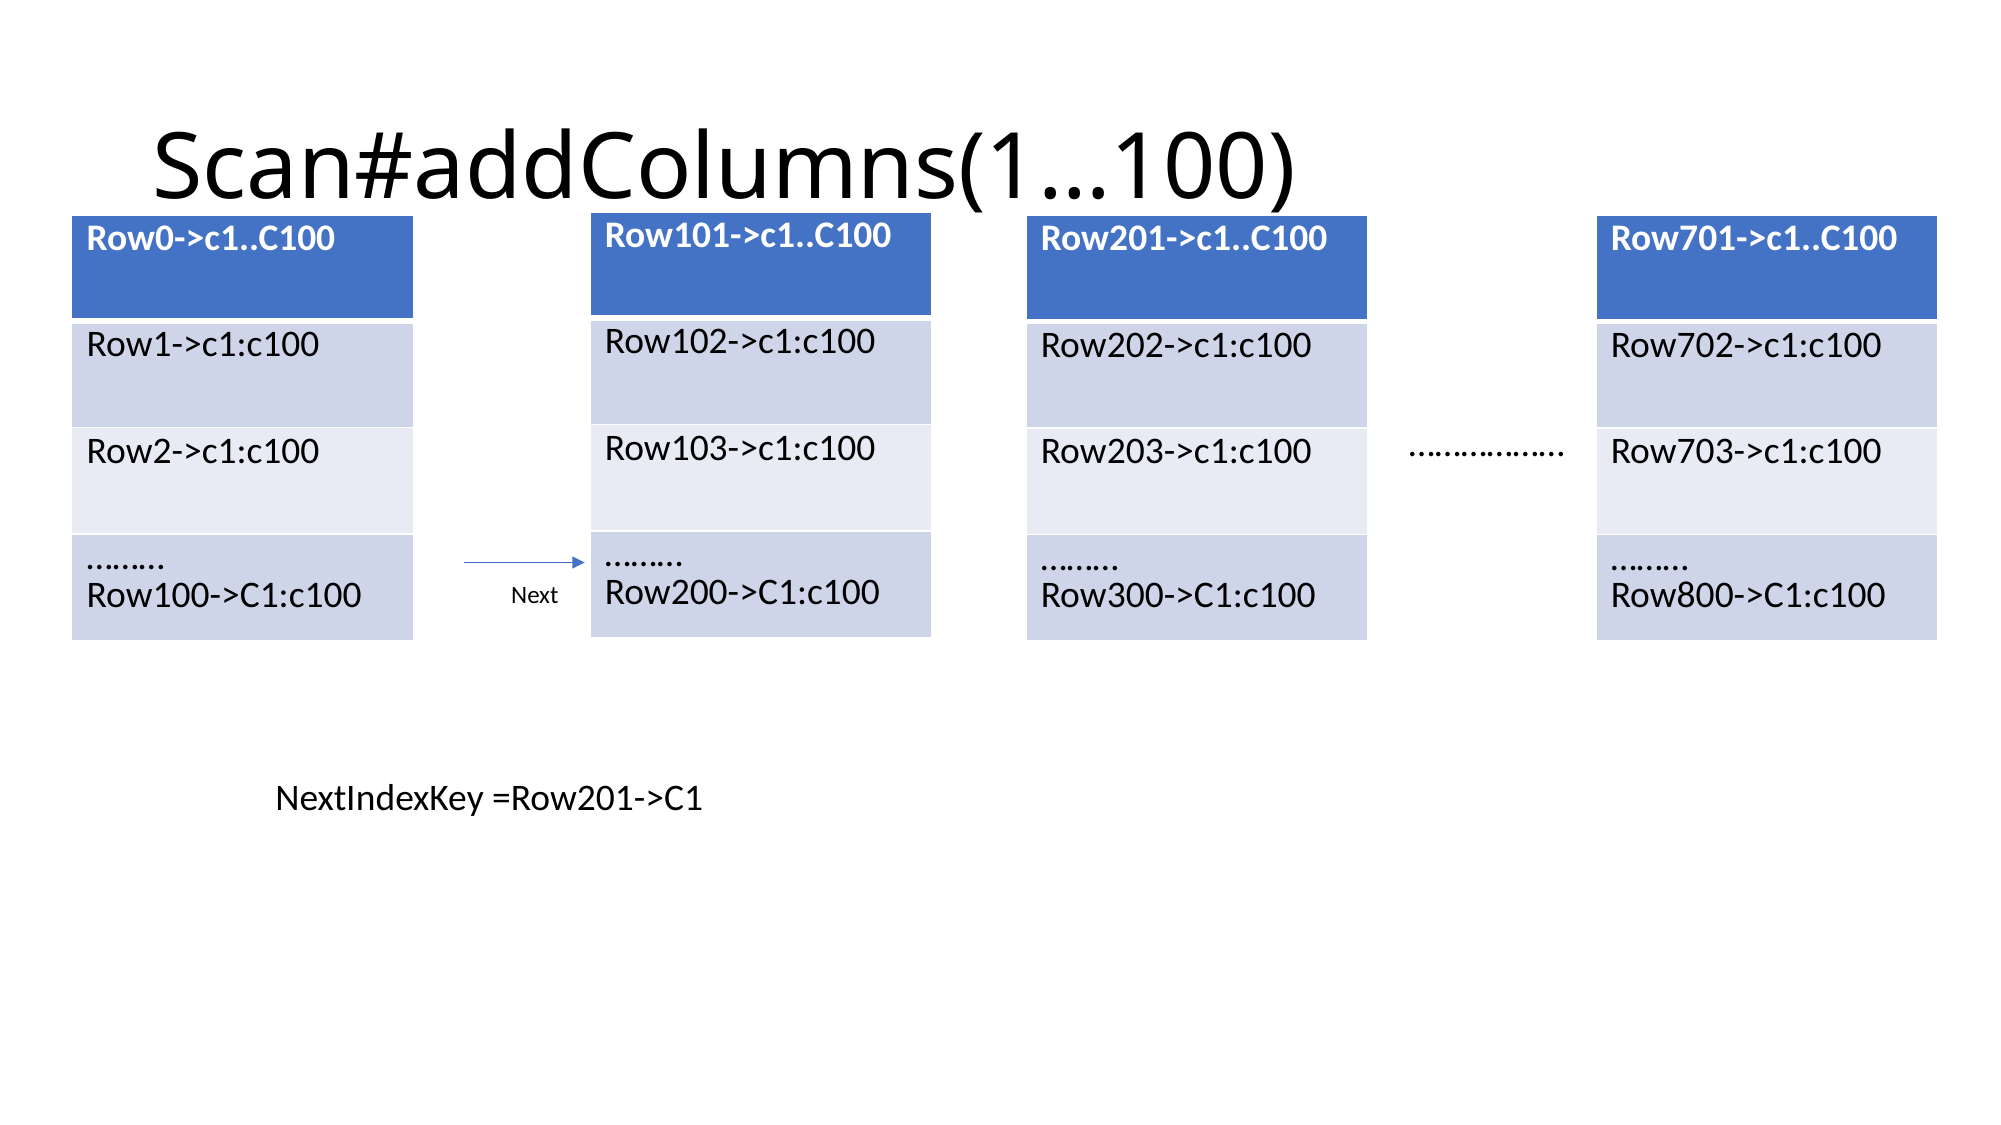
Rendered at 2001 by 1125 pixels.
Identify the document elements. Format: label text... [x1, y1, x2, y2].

table_header Row701->c1..C100 [1597, 216, 1937, 319]
table_cell ……… Row300->C1:c100 [1027, 535, 1367, 640]
table_cell ……… Row800->C1:c100 [1597, 535, 1937, 640]
table_cell Row202->c1:c100 [1027, 324, 1367, 427]
text_box Next [496, 571, 576, 616]
table_header Row101->c1..C100 [591, 213, 931, 315]
table_cell Row1->c1:c100 [72, 324, 413, 427]
table_header Row201->c1..C100 [1027, 216, 1367, 319]
table_cell Row703->c1:c100 [1597, 429, 1937, 534]
table_cell Row702->c1:c100 [1597, 324, 1937, 427]
table_cell Row103->c1:c100 [591, 425, 931, 530]
table_cell Row102->c1:c100 [591, 321, 931, 424]
table_cell ……… Row100->C1:c100 [72, 535, 413, 640]
title Scan#addColumns(1…100) [137, 59, 1863, 278]
text_box ……………… [1394, 411, 1641, 472]
text_box NextIndexKey =Row201->C1 [260, 765, 945, 916]
table_cell ……… Row200->C1:c100 [591, 532, 931, 637]
table_header Row0->c1..C100 [72, 216, 413, 318]
table_cell Row2->c1:c100 [72, 428, 413, 533]
table_cell Row203->c1:c100 [1027, 429, 1367, 534]
